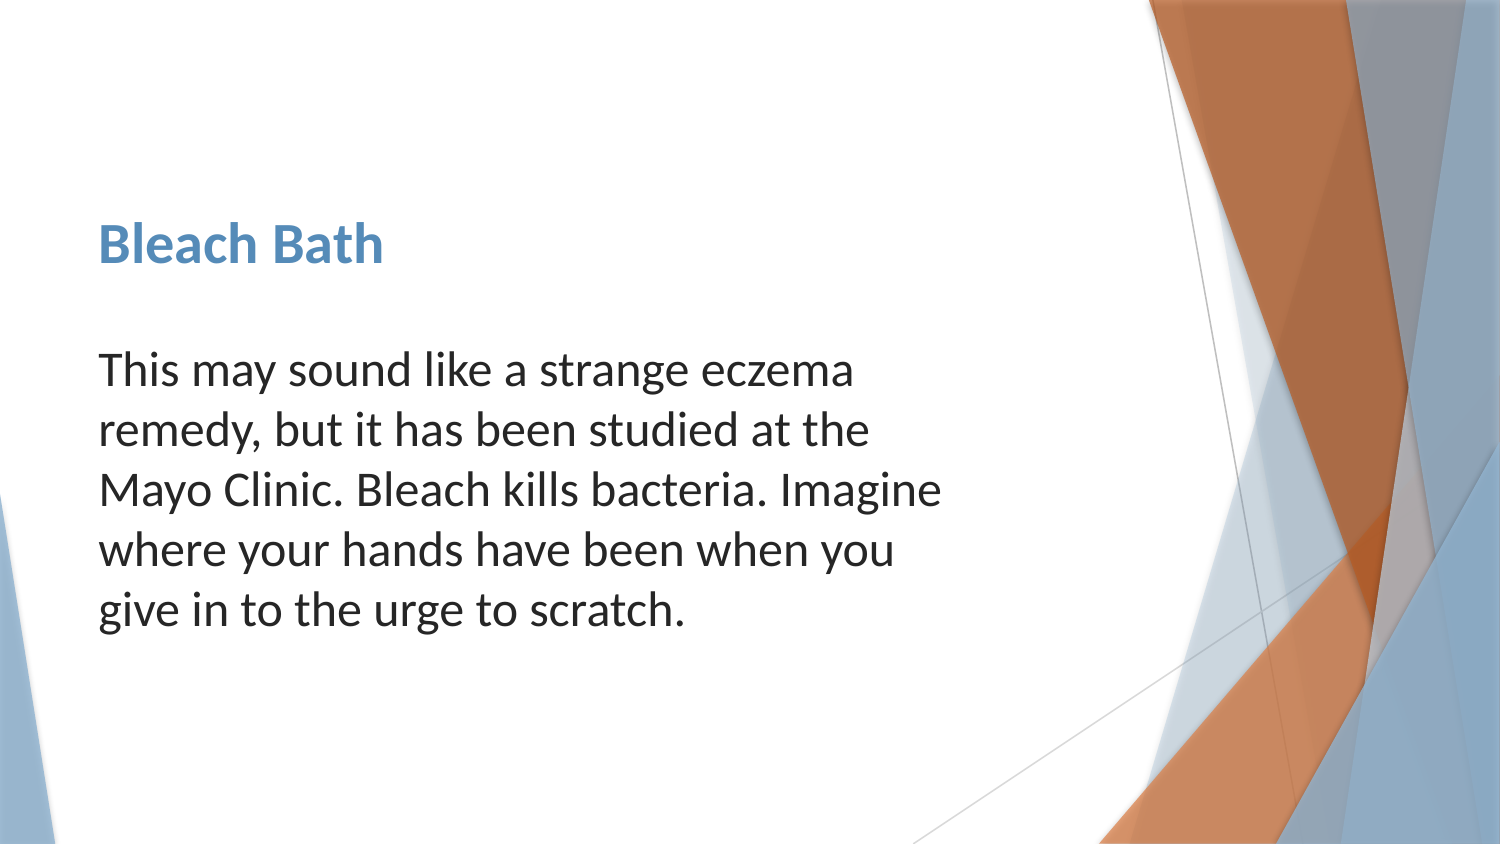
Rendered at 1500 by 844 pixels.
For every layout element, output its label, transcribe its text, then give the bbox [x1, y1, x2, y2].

title Bleach Bath [83, 197, 1141, 297]
list This may sound like a strange eczema remedy, but it has been studied at the Mayo Clinic. Bleach kills bacteria. Imagine where your hands have been when you give in to the urge to scratch. [83, 329, 998, 706]
